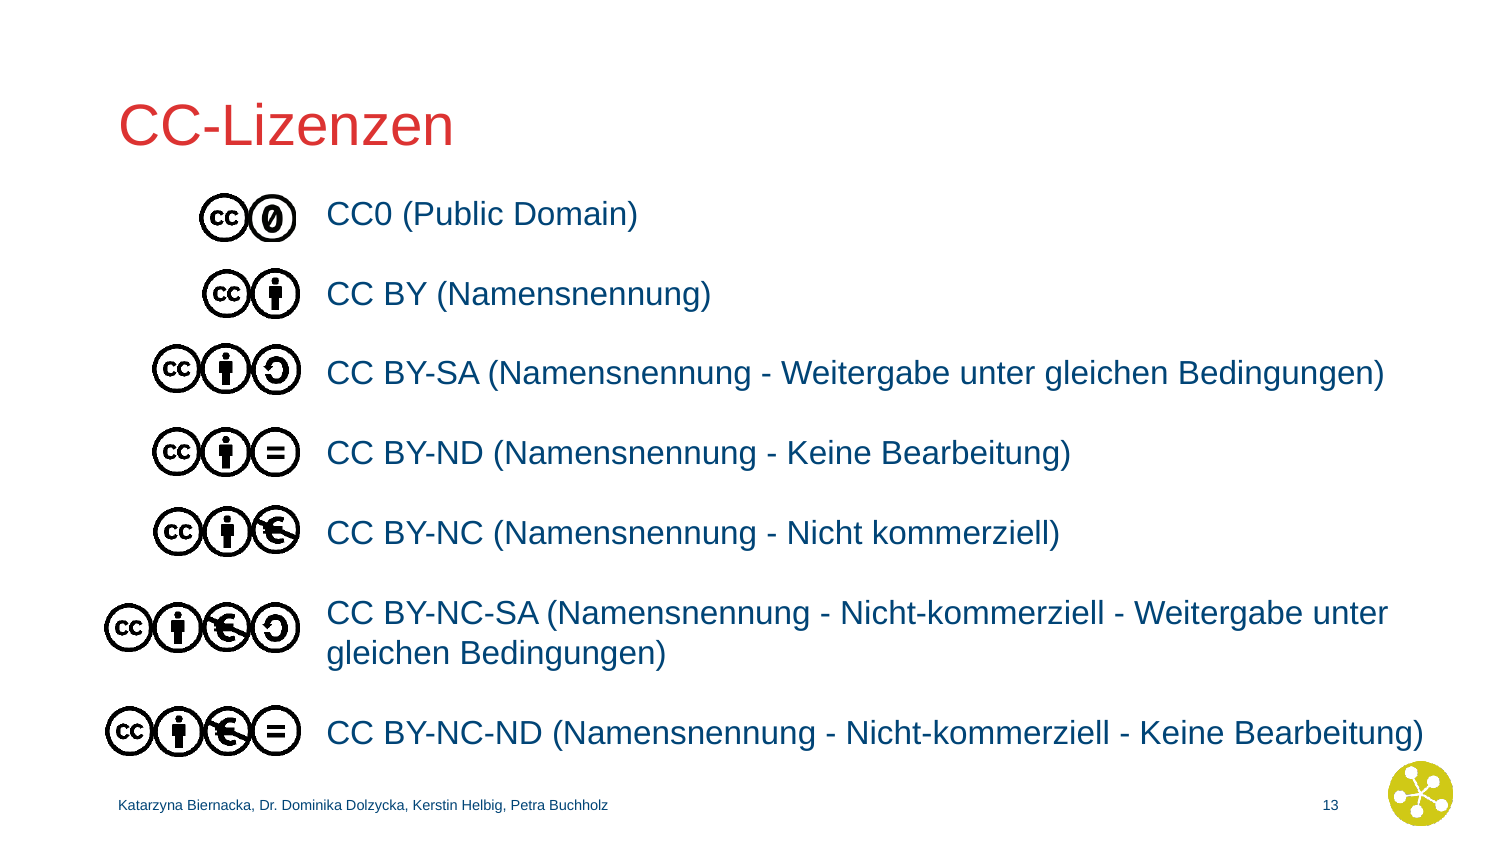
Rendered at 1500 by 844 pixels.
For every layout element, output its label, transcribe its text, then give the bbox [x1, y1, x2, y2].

picture [201, 268, 300, 319]
picture [1388, 761, 1453, 826]
title CC-Lizenzen [103, 44, 1397, 208]
picture [152, 343, 301, 395]
text_box CC0 (Public Domain) CC BY (Namensnennung) CC BY-SA (Namensnennung - Weitergabe unter gleichen Bedingungen) CC BY-ND (Namensnennung - Keine Bearbeitung) CC BY-NC (Namensnennung - Nicht kommerziell) CC BY-NC-SA (Namensnennung - Nicht-kommerziell - Weitergabe unter gleichen Bedingungen) CC BY-NC-ND (Namensnennung - Nicht-kommerziell - Keine Bearbeitung) [311, 184, 1444, 759]
slide_number 12 [1016, 782, 1354, 827]
footer Katarzyna Biernacka, Dr. Dominika Dolzycka, Kerstin Helbig, Petra Buchholz [103, 782, 742, 827]
picture [105, 705, 301, 757]
picture [104, 602, 300, 653]
picture [152, 427, 300, 477]
picture [153, 505, 300, 557]
picture [199, 193, 296, 242]
